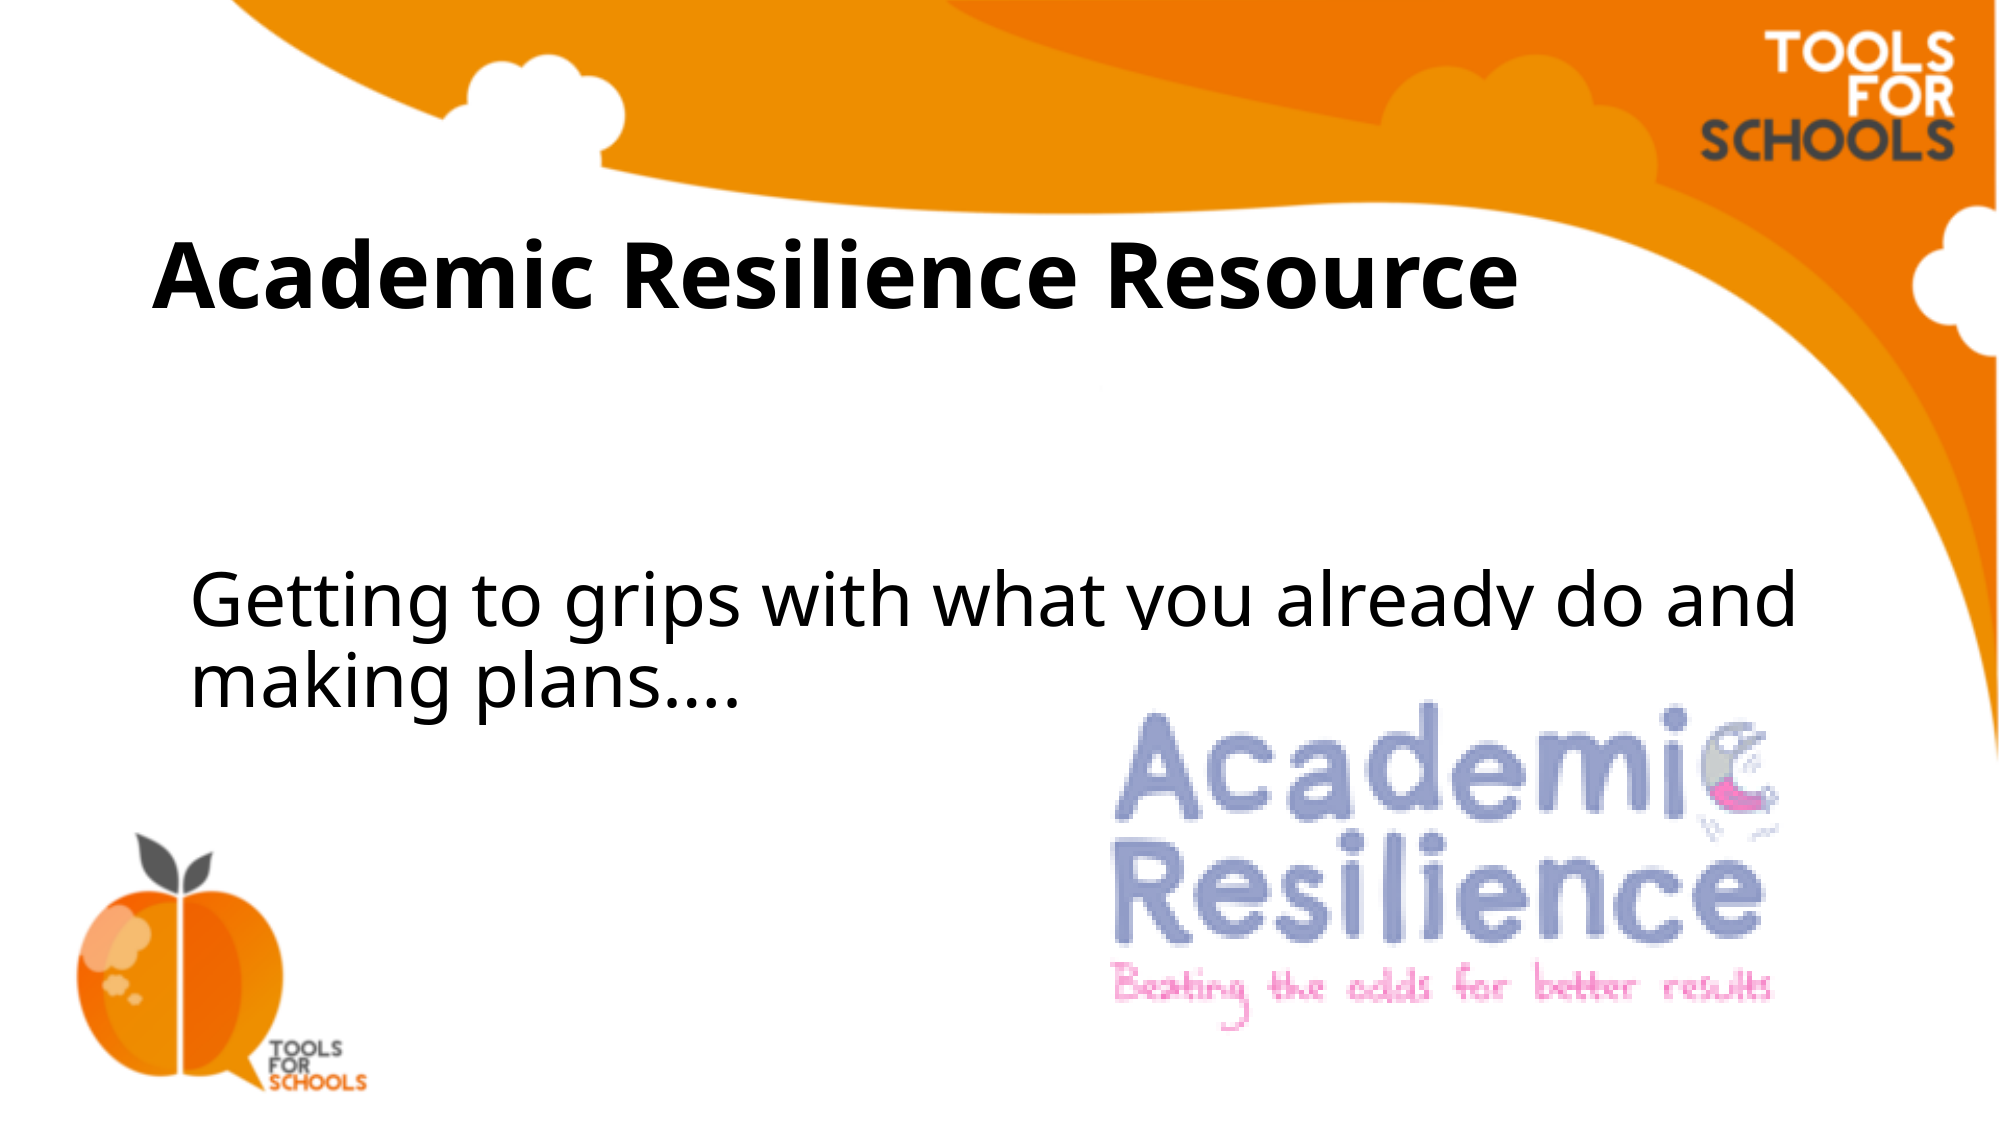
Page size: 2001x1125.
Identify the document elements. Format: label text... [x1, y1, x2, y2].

picture [0, 0, 2001, 1125]
list Getting to grips with what you already do and making plans…. [137, 397, 1863, 1014]
title Academic Resilience Resource [137, 125, 1863, 397]
